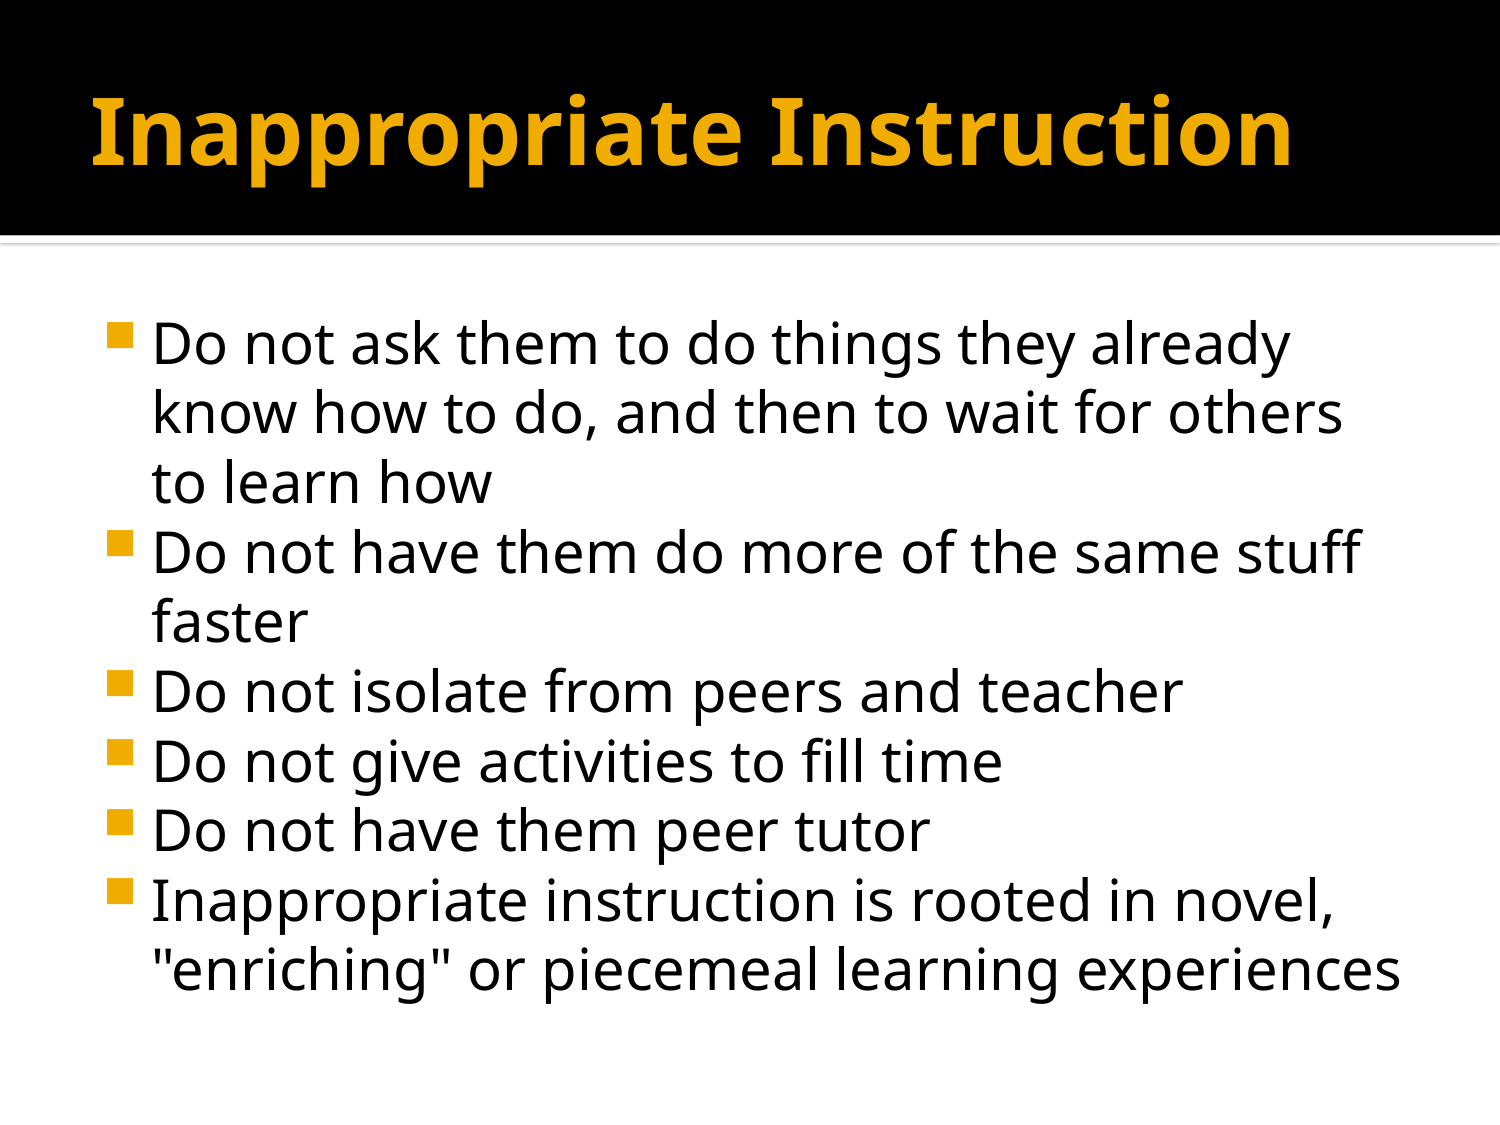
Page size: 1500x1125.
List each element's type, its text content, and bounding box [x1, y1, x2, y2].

title Inappropriate Instruction [75, 25, 1425, 231]
list Do not ask them to do things they already know how to do, and then to wait for others to learn how Do not have them do more of the same stuff faster Do not isolate from peers and teacher Do not give activities to fill time Do not have them peer tutor Inappropriate instruction is rooted in novel, "enriching" or piecemeal learning experiences [75, 291, 1425, 1050]
